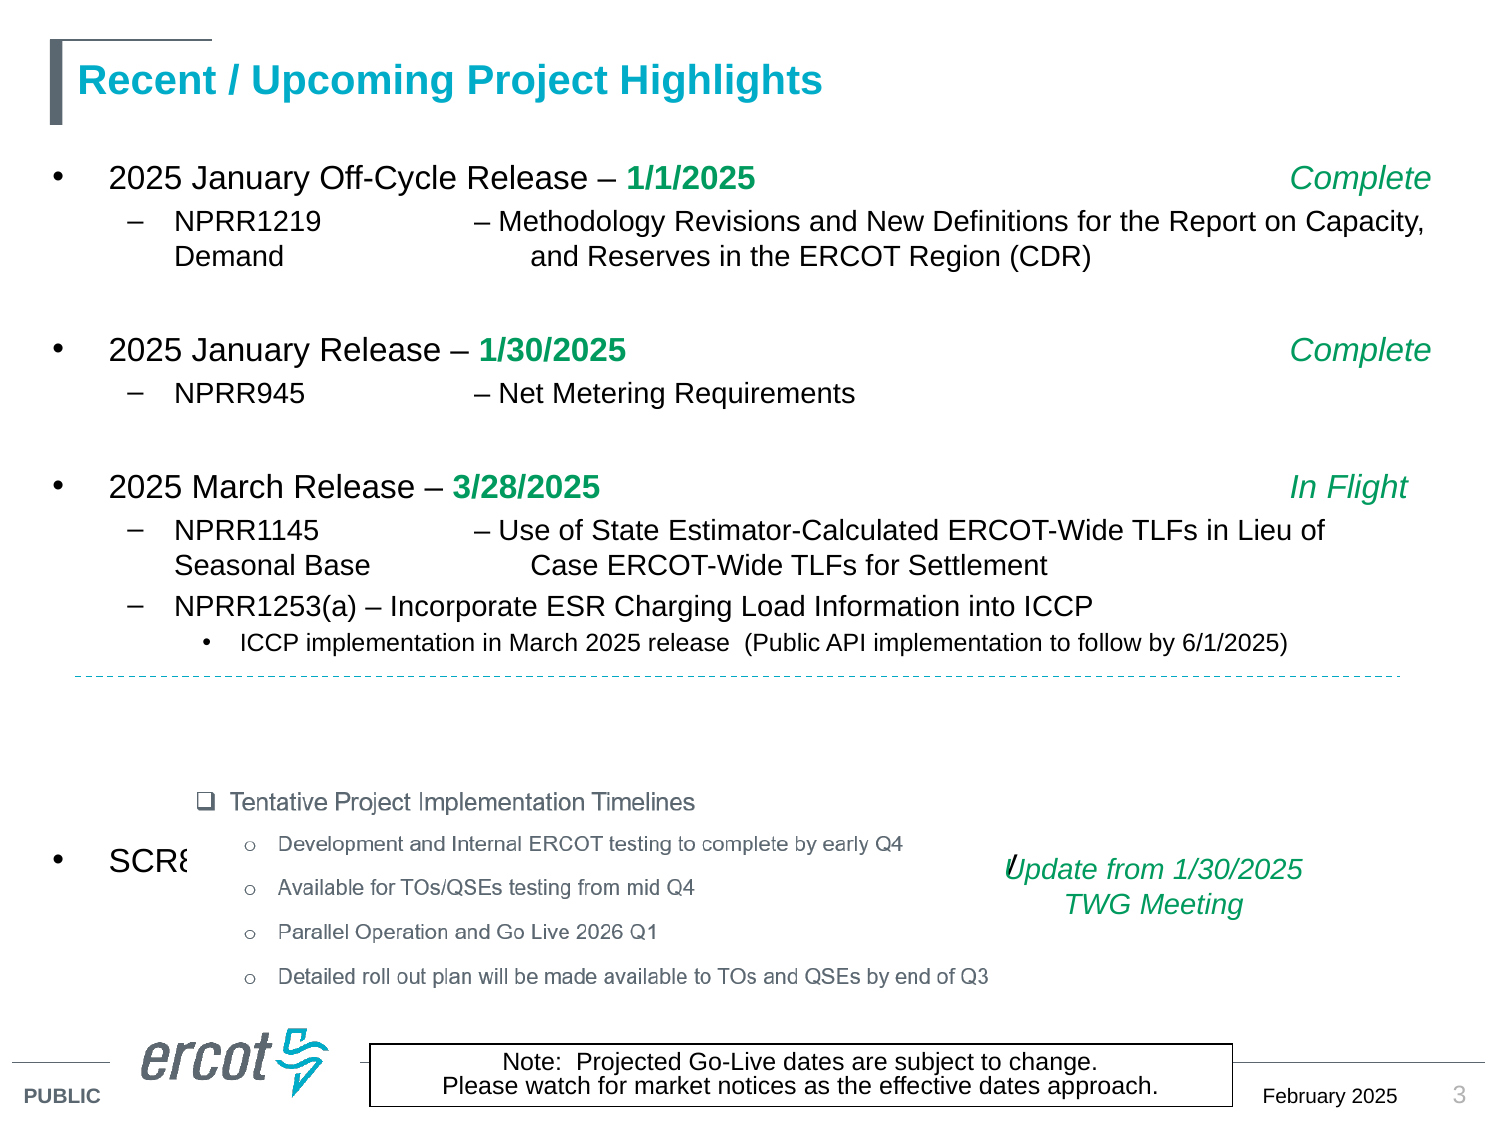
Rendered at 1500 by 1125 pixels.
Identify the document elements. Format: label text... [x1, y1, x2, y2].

text_box Update from 1/30/2025 TWG Meeting [1012, 843, 1322, 928]
list 2025 January Off-Cycle Release – 1/1/2025 Complete NPRR1219 – Methodology Revisions and New Definitions for the Report on Capacity, Demand and Reserves in the ERCOT Region (CDR) 2025 January Release – 1/30/2025 Complete NPRR945 – Net Metering Requirements 2025 March Release – 3/28/2025 In Flight NPRR1145 – Use of State Estimator-Calculated ERCOT-Wide TLFs in Lieu of Seasonal Base Case ERCOT-Wide TLFs for Settlement NPRR1253(a) – Incorporate ESR Charging Load Information into ICCP ICCP implementation in March 2025 release (Public API implementation to follow by 6/1/2025) SCR820 – Operator Real-Time Messaging During Emergency [37, 137, 1463, 1013]
picture [187, 780, 1009, 994]
picture [137, 1024, 332, 1100]
slide_number 3 [1437, 1076, 1475, 1112]
title Recent / Upcoming Project Highlights [62, 45, 975, 118]
text_box Note: Projected Go-Live dates are subject to change. Please watch for market notices as the effective dates approach. [369, 1043, 1233, 1107]
